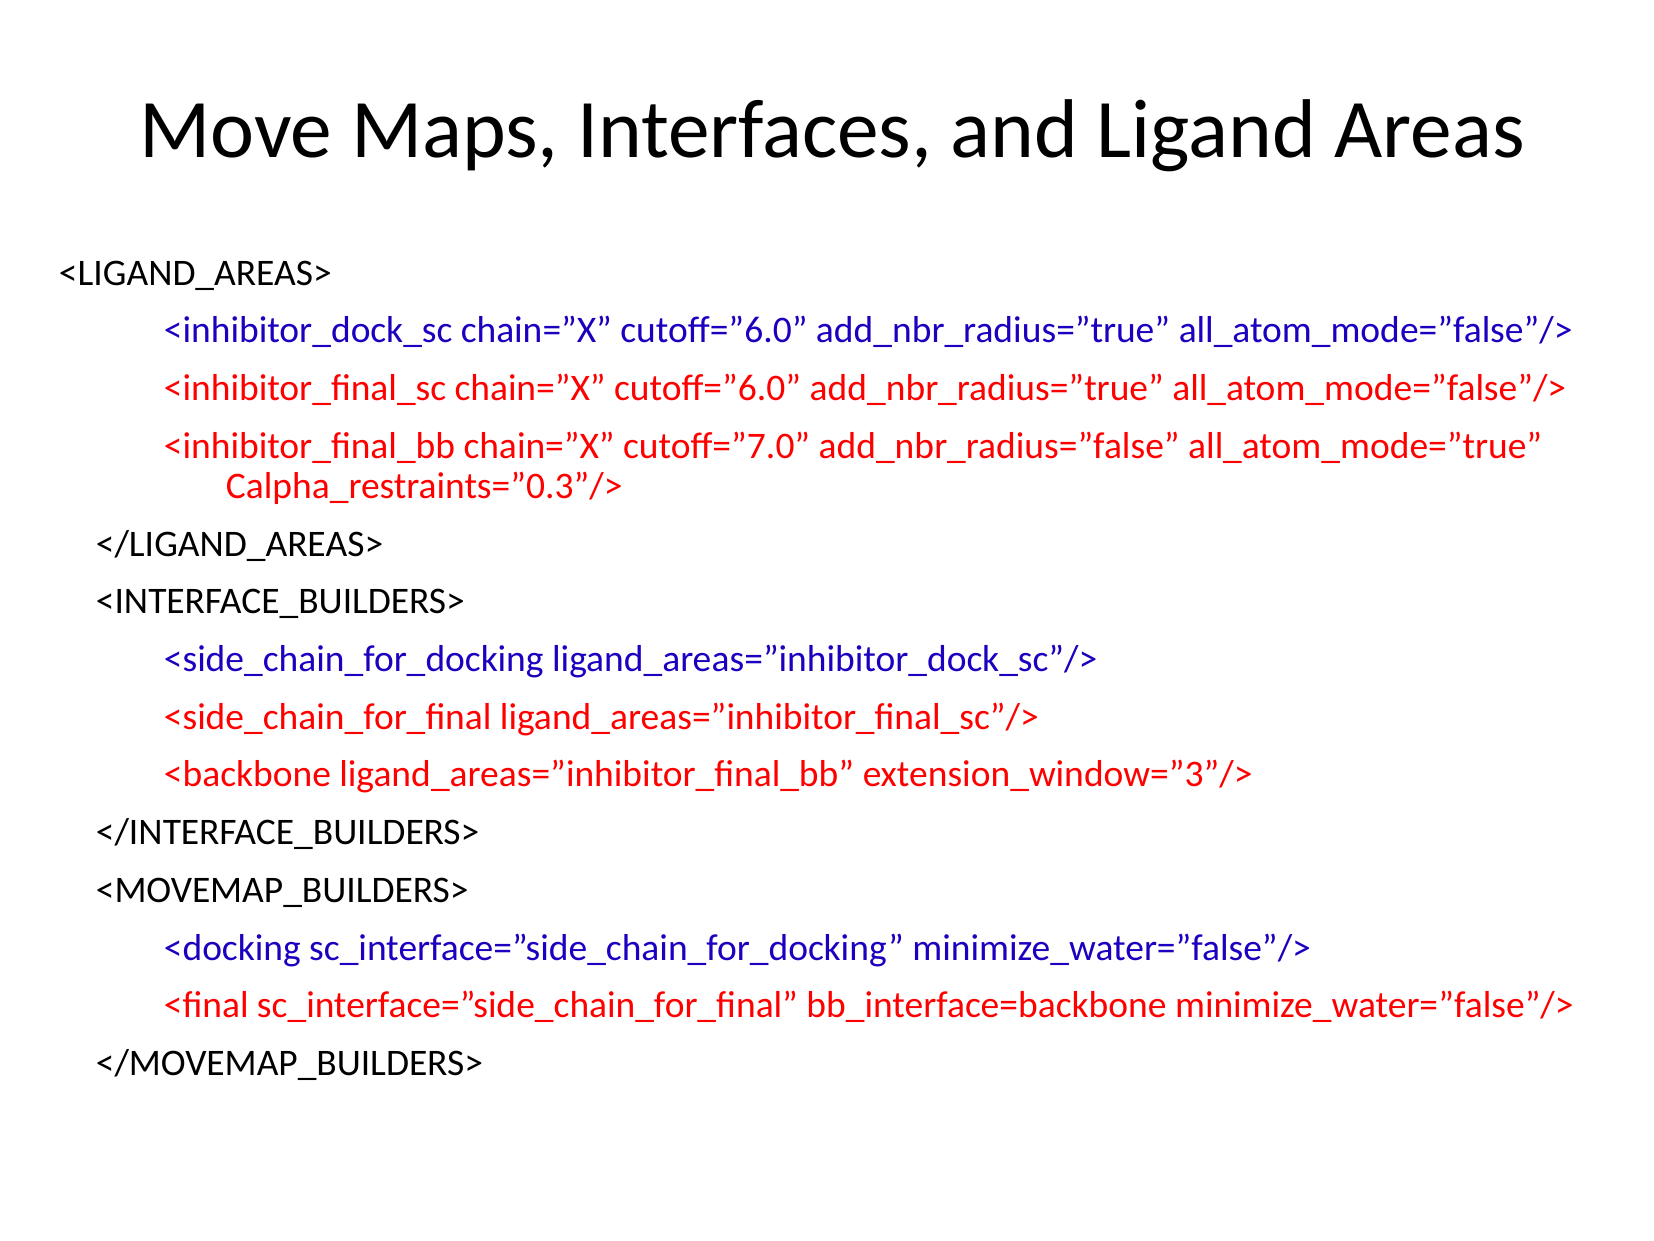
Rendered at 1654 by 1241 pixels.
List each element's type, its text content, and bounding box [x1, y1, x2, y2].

title Move Maps, Interfaces, and Ligand Areas [101, 41, 1565, 221]
list <LIGAND_AREAS> <inhibitor_dock_sc chain=”X” cutoff=”6.0” add_nbr_radius=”true” all_atom_mode=”false”/> <inhibitor_final_sc chain=”X” cutoff=”6.0” add_nbr_radius=”true” all_atom_mode=”false”/> <inhibitor_final_bb chain=”X” cutoff=”7.0” add_nbr_radius=”false” all_atom_mode=”true” Calpha_restraints=”0.3”/> </LIGAND_AREAS> <INTERFACE_BUILDERS> <side_chain_for_docking ligand_areas=”inhibitor_dock_sc”/> <side_chain_for_final ligand_areas=”inhibitor_final_sc”/> <backbone ligand_areas=”inhibitor_final_bb” extension_window=”3”/> </INTERFACE_BUILDERS> <MOVEMAP_BUILDERS> <docking sc_interface=”side_chain_for_docking” minimize_water=”false”/> <final sc_interface=”side_chain_for_final” bb_interface=backbone minimize_water=”false”/> </MOVEMAP_BUILDERS> [12, 245, 1631, 1176]
